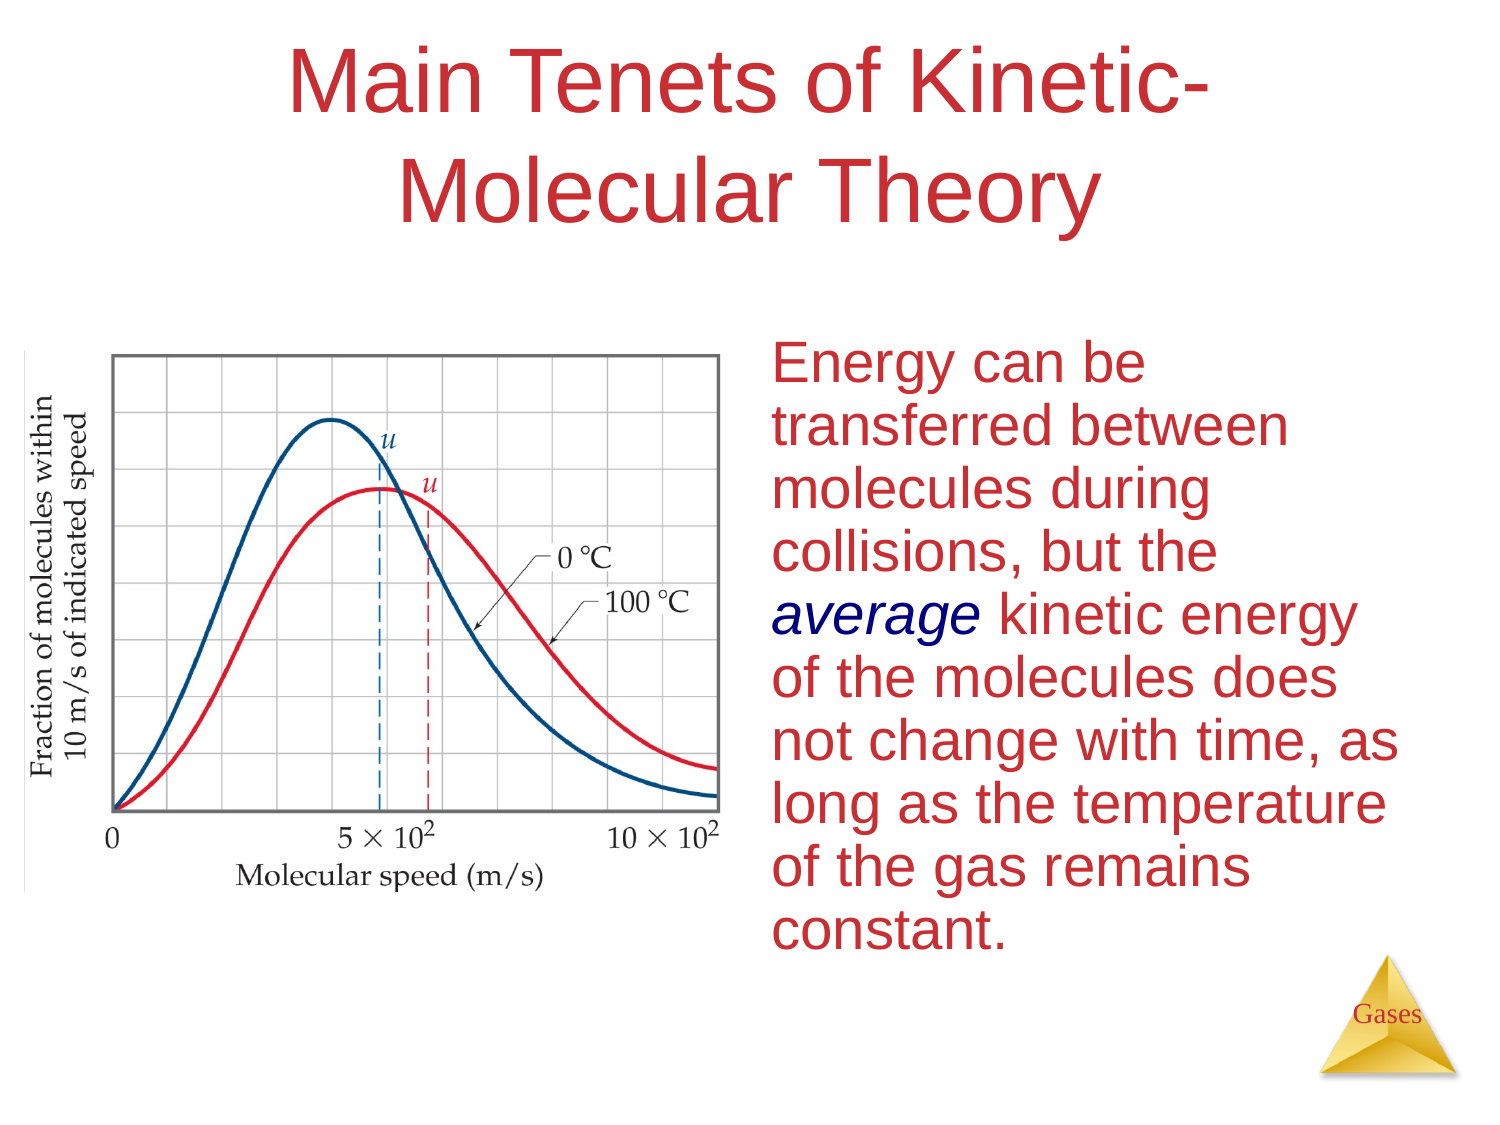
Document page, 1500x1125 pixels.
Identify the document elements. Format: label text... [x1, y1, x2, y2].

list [24, 349, 726, 892]
list Energy can be transferred between molecules during collisions, but the average kinetic energy of the molecules does not change with time, as long as the temperature of the gas remains constant. [699, 324, 1438, 1001]
picture [1275, 899, 1500, 1125]
title Main Tenets of Kinetic-Molecular Theory [112, 37, 1388, 226]
